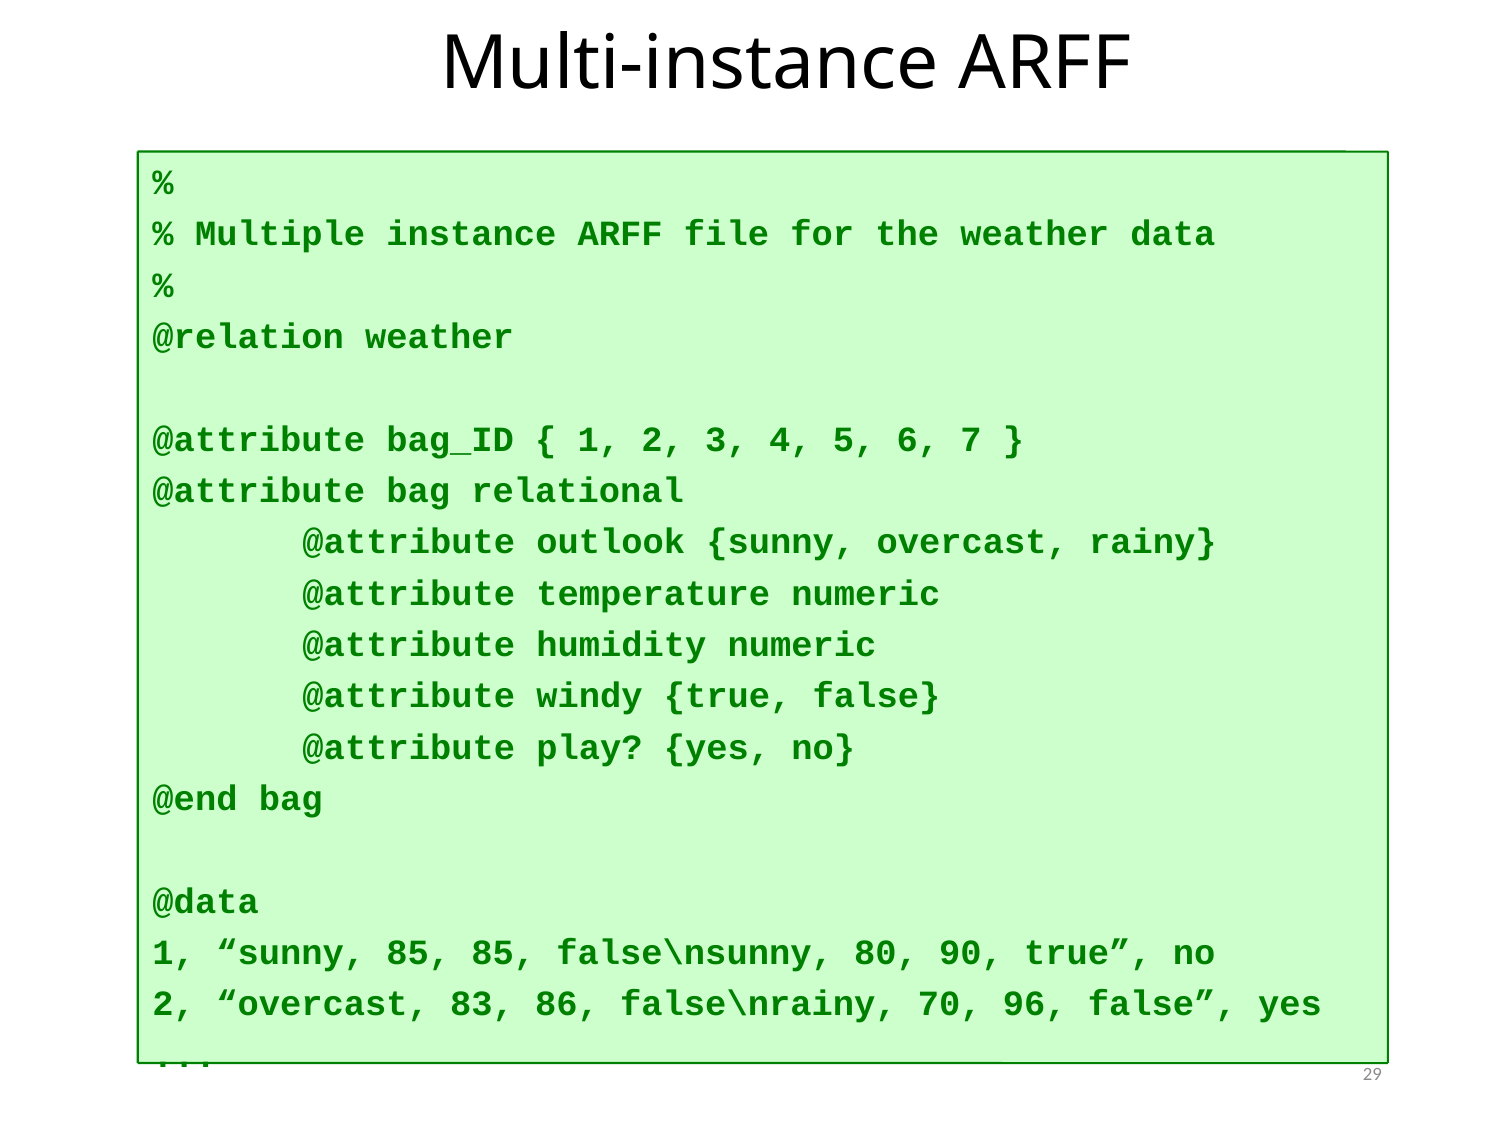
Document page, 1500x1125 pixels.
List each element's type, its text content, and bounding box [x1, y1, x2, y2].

slide_number 29 [1059, 1042, 1397, 1103]
title Multi-instance ARFF [425, 0, 1500, 159]
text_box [137, 151, 1388, 1063]
